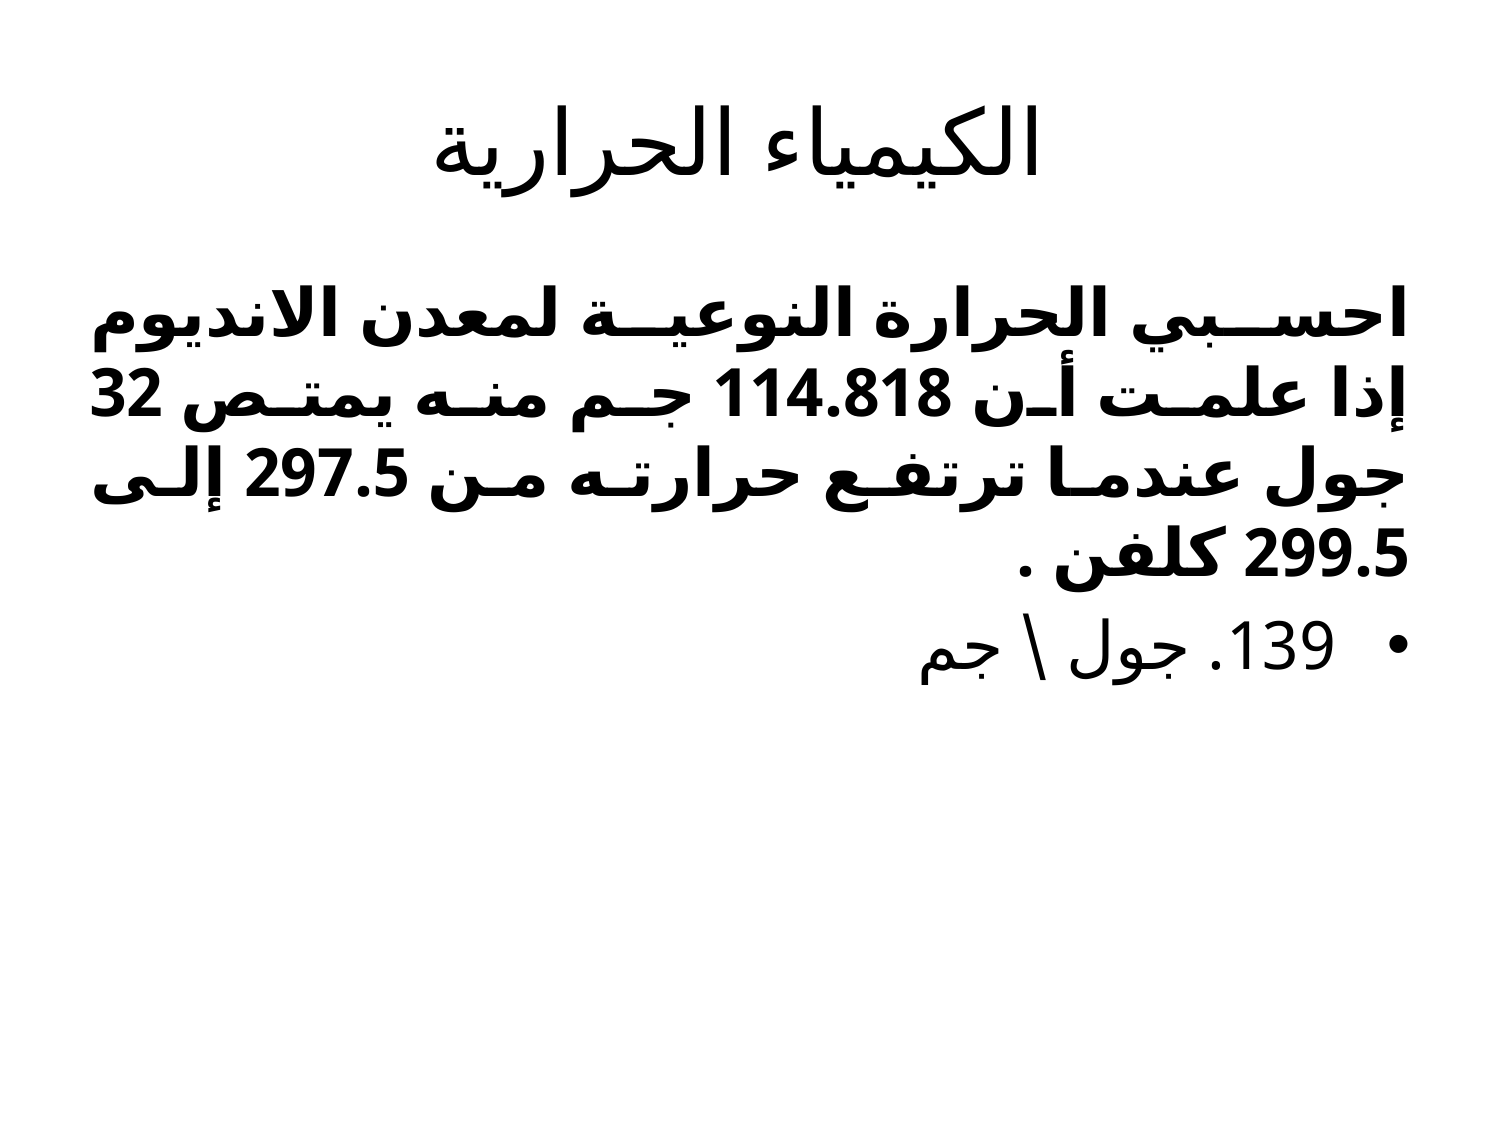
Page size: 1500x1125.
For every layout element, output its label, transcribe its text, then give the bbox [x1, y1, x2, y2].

title الكيمياء الحرارية [75, 45, 1425, 233]
list احسبي الحرارة النوعية لمعدن الانديوم إذا علمت أن 114.818 جم منه يمتص 32 جول عندما ترتفع حرارته من 297.5 إلى 299.5 كلفن . 139. جول \ جم [75, 262, 1425, 1005]
